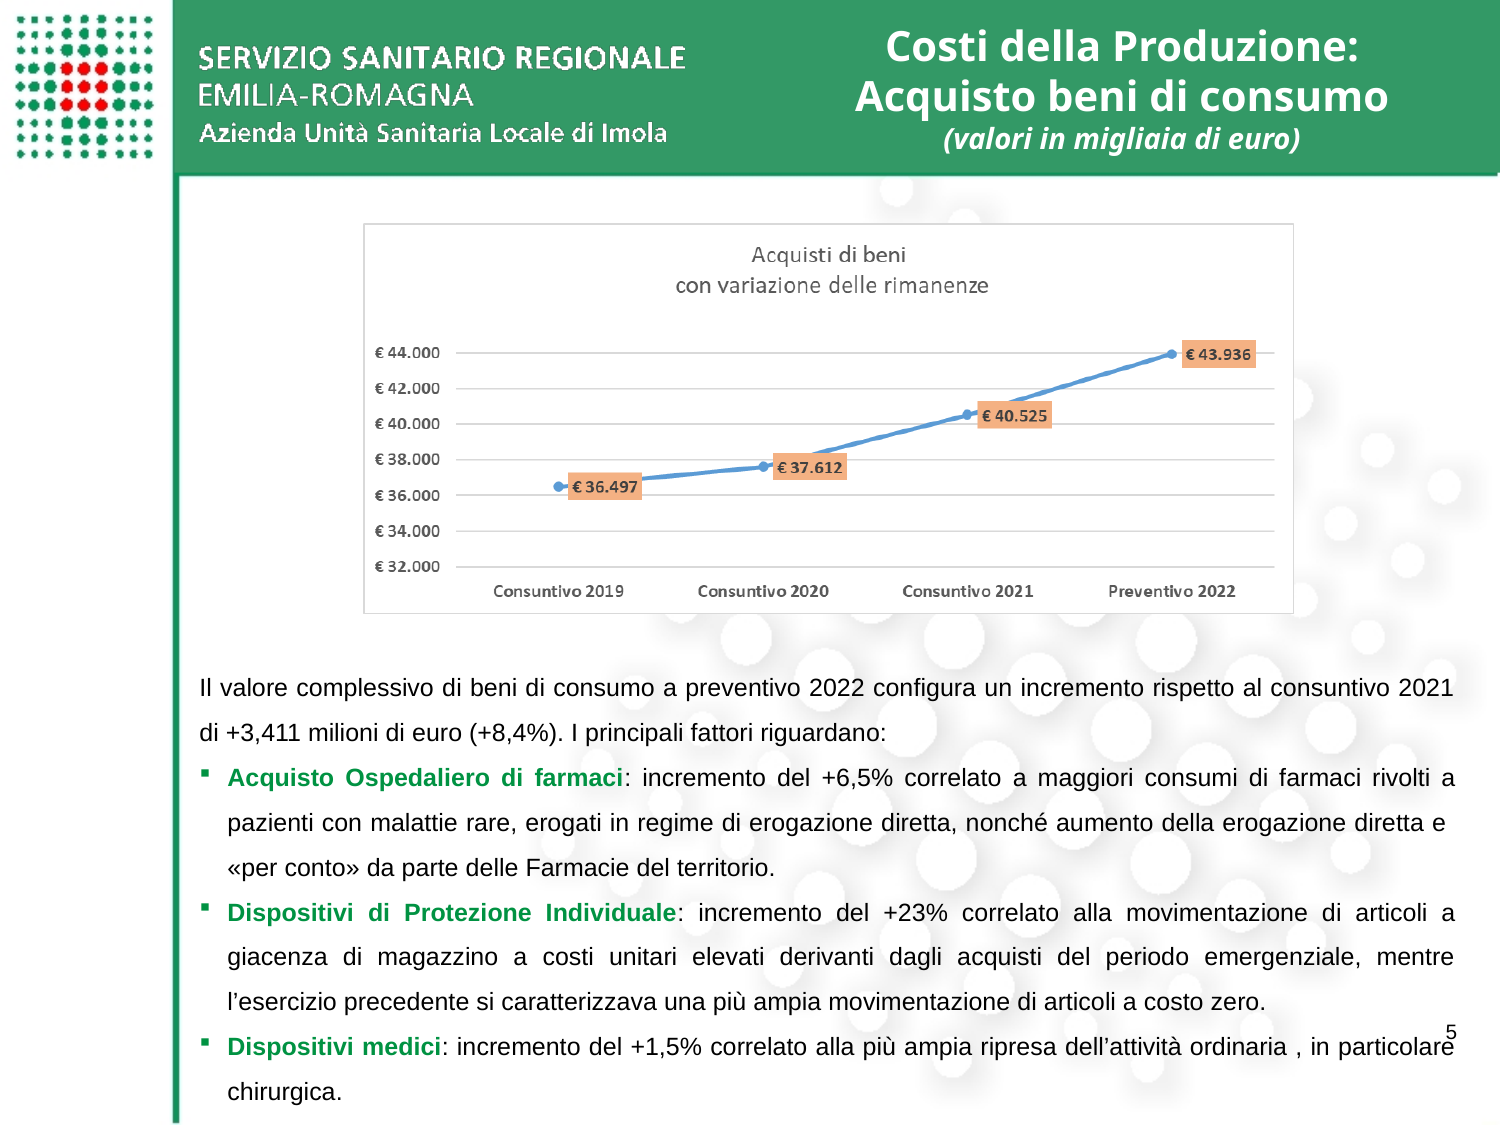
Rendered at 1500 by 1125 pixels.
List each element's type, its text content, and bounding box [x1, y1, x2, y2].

text_box Costi della Produzione: Acquisto beni di consumo (valori in migliaia di euro) [809, 12, 1436, 163]
text_box Il valore complessivo di beni di consumo a preventivo 2022 configura un incremento rispetto al consuntivo 2021 di +3,411 milioni di euro (+8,4%). I principali fattori riguardano: Acquisto Ospedaliero di farmaci: incremento del +6,5% correlato a maggiori consumi di farmaci rivolti a pazienti con malattie rare, erogati in regime di erogazione diretta, nonché aumento della erogazione diretta e «per conto» da parte delle Farmacie del territorio. Dispositivi di Protezione Individuale: incremento del +23% correlato alla movimentazione di articoli a giacenza di magazzino a costi unitari elevati derivanti dagli acquisti del periodo emergenziale, mentre l’esercizio precedente si caratterizzava una più ampia movimentazione di articoli a costo zero. Dispositivi medici: incremento del +1,5% correlato alla più ampia ripresa dell’attività ordinaria , in particolare chirurgica. [184, 649, 1473, 1113]
picture [0, 0, 1500, 1125]
